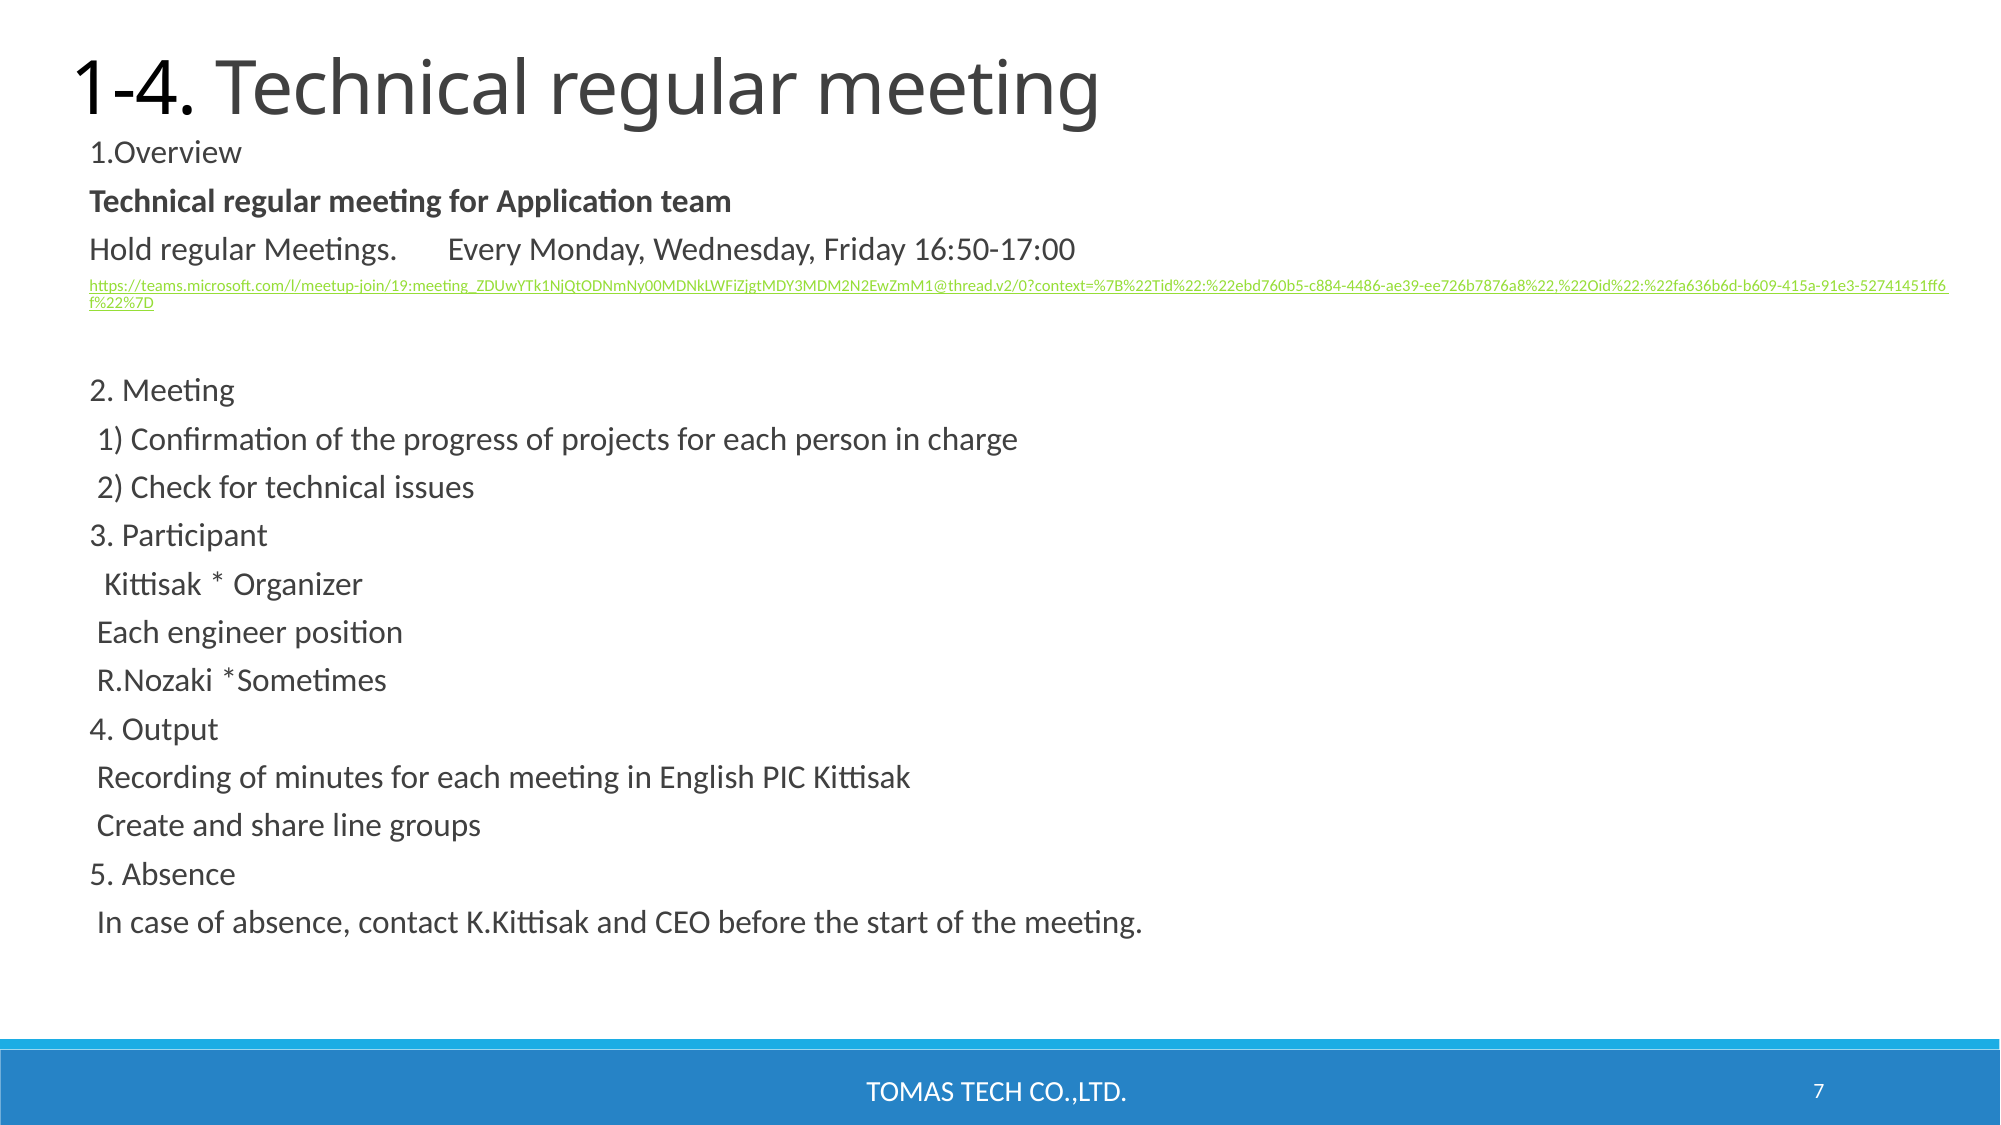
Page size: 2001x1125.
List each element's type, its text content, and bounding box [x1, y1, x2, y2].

text_box 1-4. Technical regular meeting [55, 27, 1945, 137]
footer TOMAS TECH CO.,LTD. [604, 1059, 1396, 1120]
text_box 1.Overview Technical regular meeting for Application team Hold regular Meetings. Every Monday, Wednesday, Friday 16:50-17:00 https://teams.microsoft.com/l/meetup-join/19:meeting_ZDUwYTk1NjQtODNmNy00MDNkLWFiZjgtMDY3MDM2N2EwZmM1@thread.v2/0?context=%7B%22Tid%22:%22ebd760b5-c884-4486-ae39-ee726b7876a8%22,%22Oid%22:%22fa636b6d-b609-415a-91e3-52741451ff6f%22%7D 2. Meeting 1) Confirmation of the progress of projects for each person in charge 2) Check for technical issues 3. Participant Kittisak​ * Organizer Each engineer position R.Nozaki *Sometimes 4. Output Recording of minutes for each meeting in English PIC Kittisak Create and share line groups 5. Absence In case of absence, contact K.Kittisak and CEO before the start of the meeting. [74, 123, 1964, 941]
slide_number 7 [1624, 1059, 1840, 1120]
